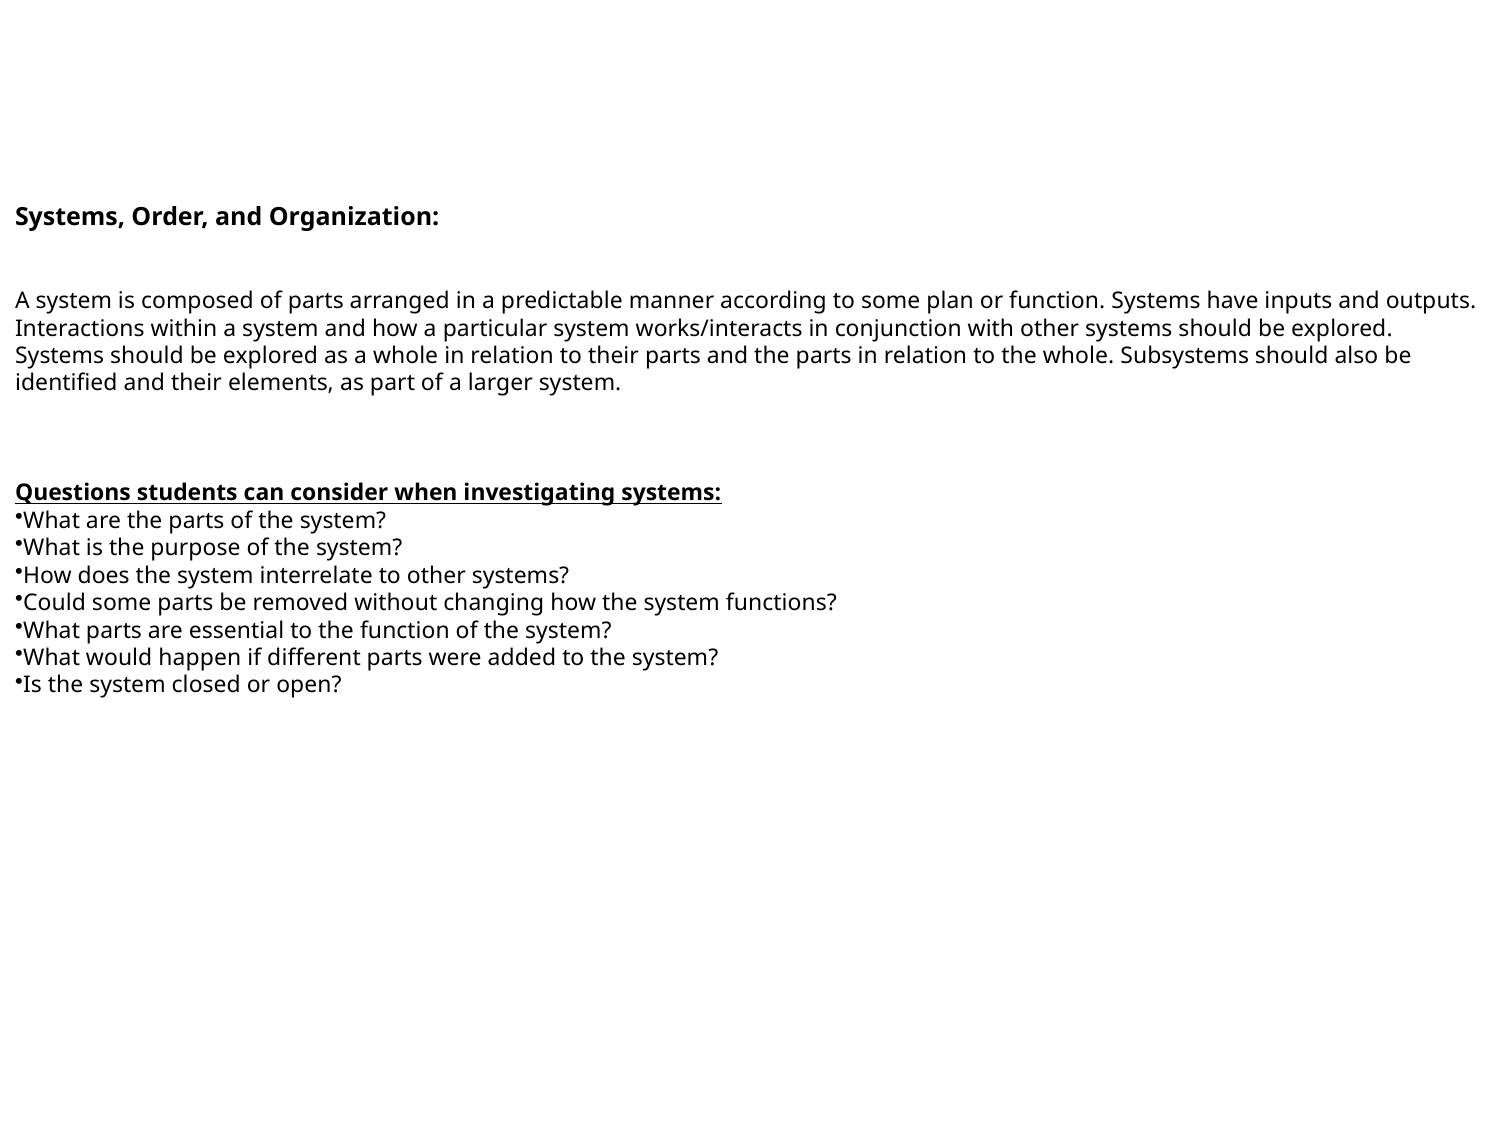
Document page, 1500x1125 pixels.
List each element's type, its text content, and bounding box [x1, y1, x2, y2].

text_box Systems, Order, and Organization: A system is composed of parts arranged in a predictable manner according to some plan or function. Systems have inputs and outputs. Interactions within a system and how a particular system works/interacts in conjunction with other systems should be explored. Systems should be explored as a whole in relation to their parts and the parts in relation to the whole. Subsystems should also be identified and their elements, as part of a larger system. Questions students can consider when investigating systems: What are the parts of the system? What is the purpose of the system? How does the system interrelate to other systems? Could some parts be removed without changing how the system functions? What parts are essential to the function of the system? What would happen if different parts were added to the system? Is the system closed or open? [0, 0, 1500, 750]
